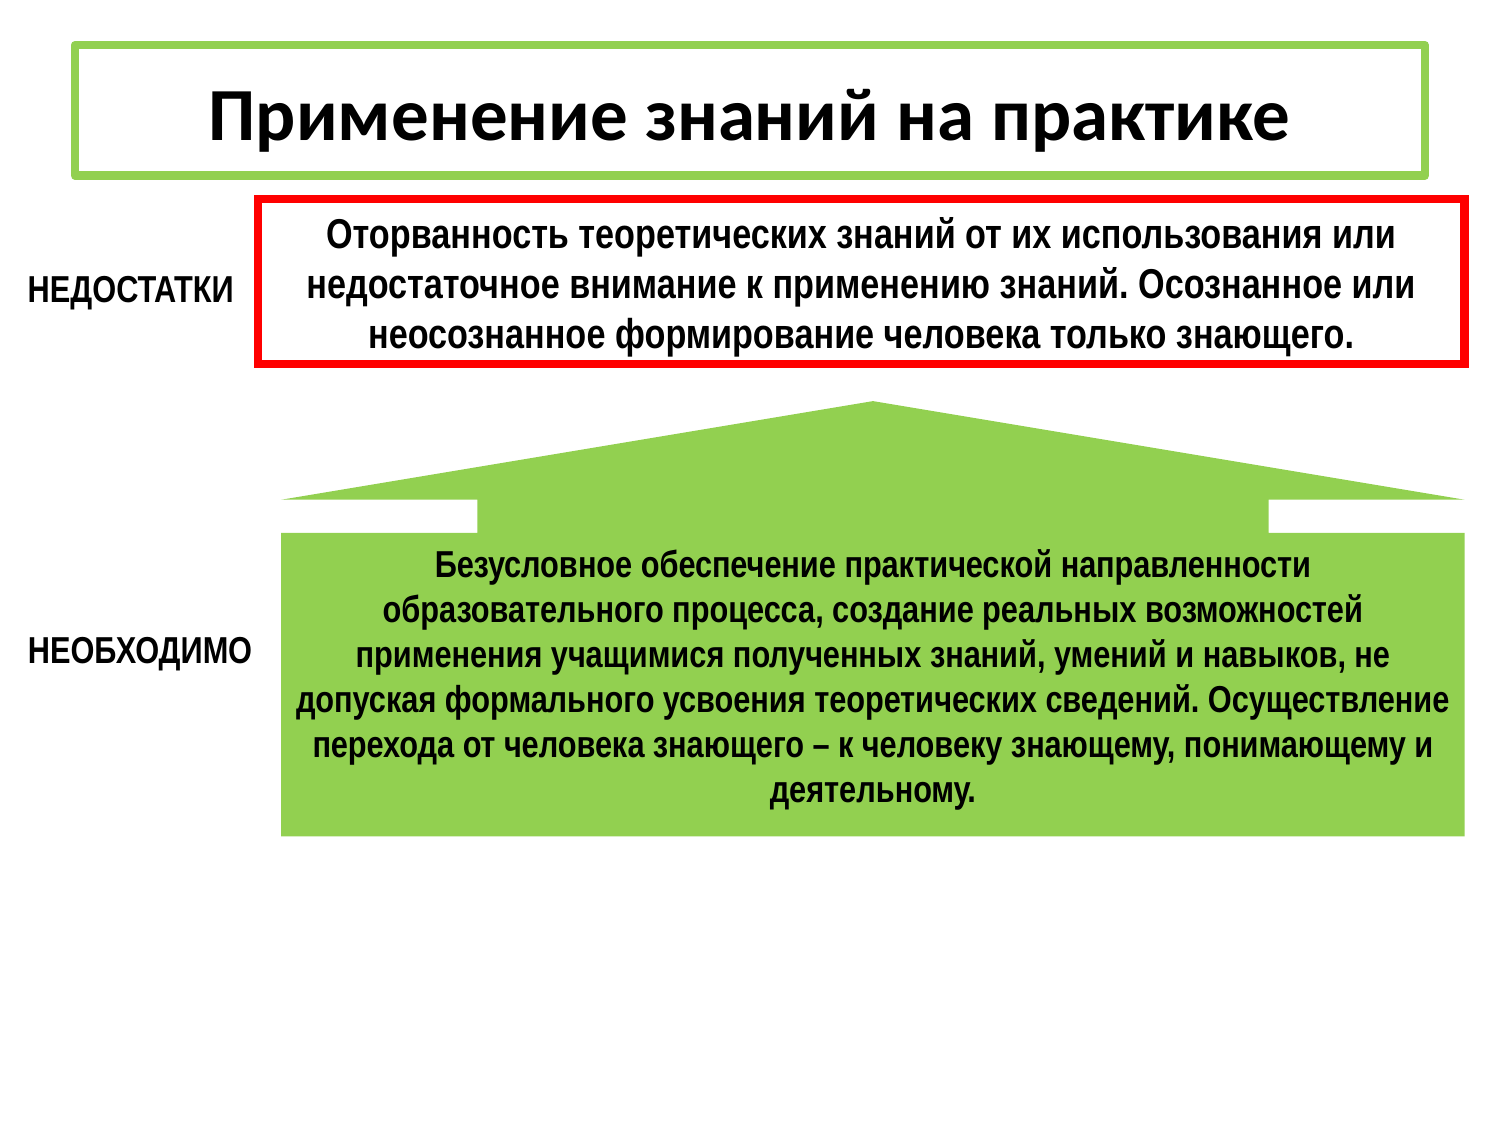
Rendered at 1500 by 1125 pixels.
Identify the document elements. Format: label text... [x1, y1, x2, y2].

text_box Оторванность теоретических знаний от их использования или недостаточное внимание к применению знаний. Осознанное или неосознанное формирование человека только знающего. [257, 199, 1465, 364]
text_box НЕОБХОДИМО [13, 619, 270, 679]
text_box Безусловное обеспечение практической направленности образовательного процесса, создание реальных возможностей применения учащимися полученных знаний, умений и навыков, не допуская формального усвоения теоретических сведений. Осуществление перехода от человека знающего – к человеку знающему, понимающему и деятельному. [281, 401, 1465, 837]
text_box НЕДОСТАТКИ [12, 257, 254, 318]
text_box Применение знаний на практике [75, 45, 1425, 176]
